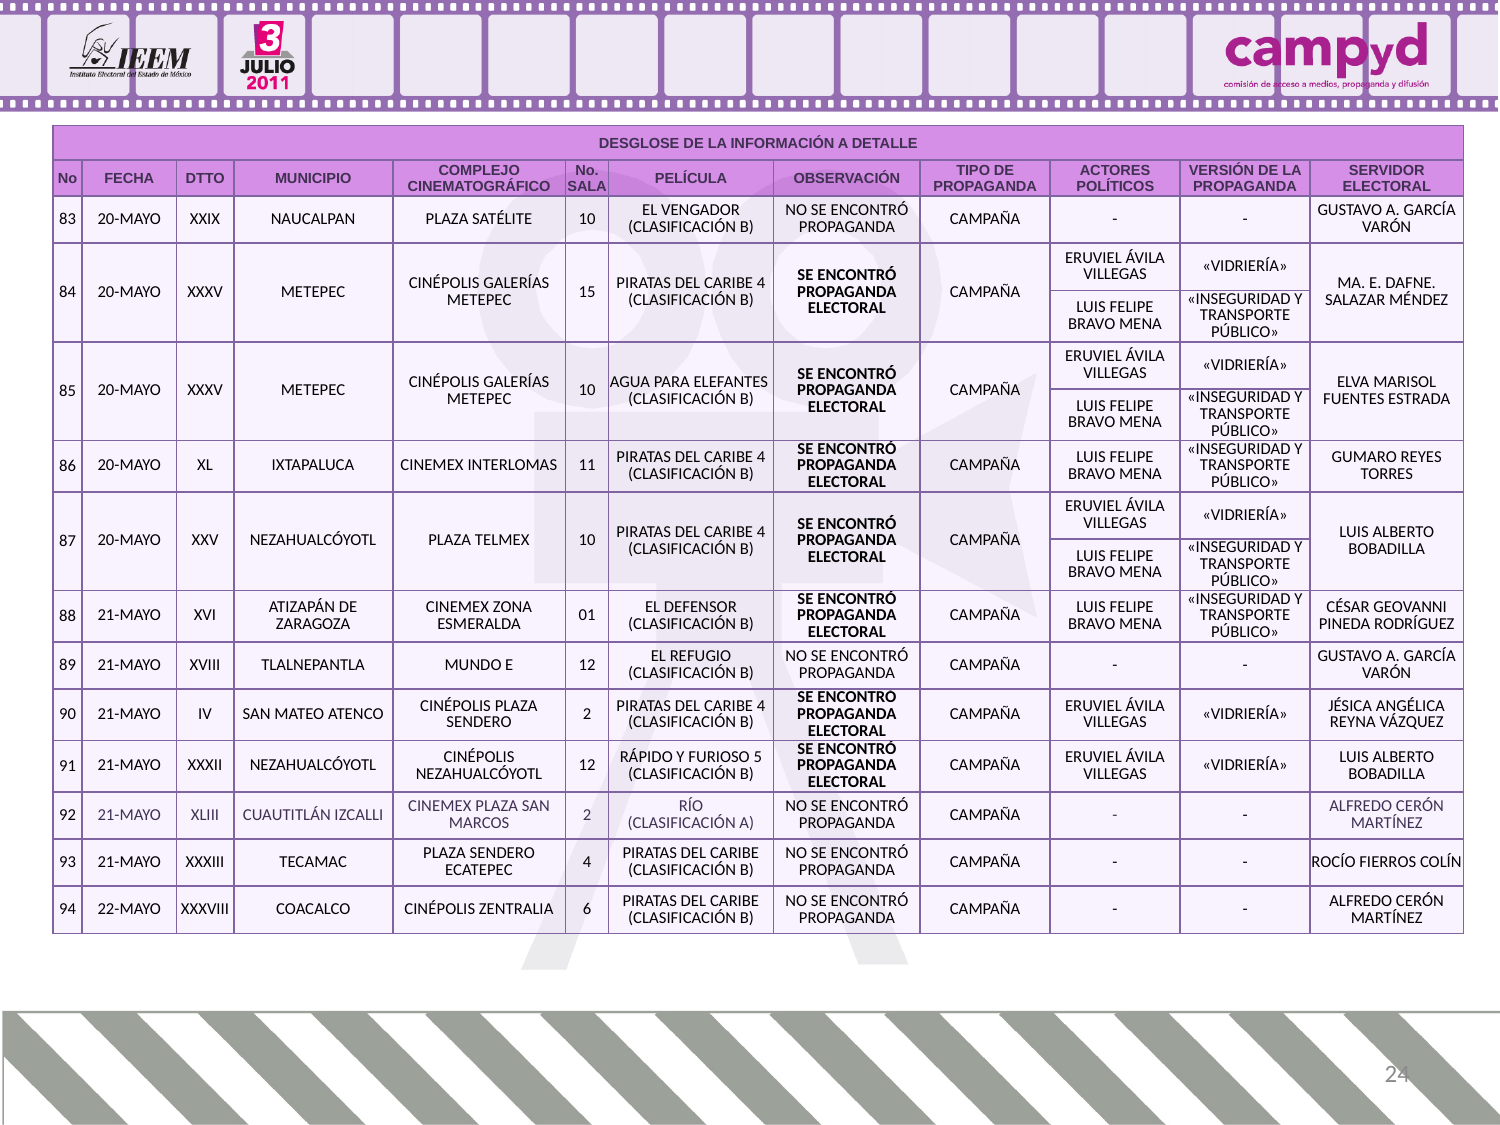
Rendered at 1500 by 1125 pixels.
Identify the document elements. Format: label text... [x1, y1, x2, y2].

table_cell RÍO (CLASIFICACIÓN A) [609, 793, 773, 838]
table_cell PIRATAS DEL CARIBE (CLASIFICACIÓN B) [609, 840, 773, 885]
table_cell XXV [177, 493, 233, 590]
table_cell 10 [566, 493, 608, 590]
table_cell - [1051, 887, 1179, 933]
table_cell ALFREDO CERÓN MARTÍNEZ [1311, 793, 1463, 838]
table_cell CINEMEX PLAZA SAN MARCOS [394, 793, 565, 838]
table_cell - [1181, 643, 1309, 688]
table_cell ATIZAPÁN DE ZARAGOZA [235, 591, 392, 641]
table_cell No. SALA [566, 161, 608, 195]
table_header DESGLOSE DE LA INFORMACIÓN A DETALLE [54, 126, 1463, 159]
table_cell 89 [54, 643, 81, 688]
table_cell 91 [54, 741, 81, 791]
table_cell ERUVIEL ÁVILA VILLEGAS [1051, 690, 1179, 740]
table_cell «VIDRIERÍA» [1181, 343, 1309, 388]
table_cell CÉSAR GEOVANNI PINEDA RODRÍGUEZ [1311, 591, 1463, 641]
table_cell 10 [566, 197, 608, 242]
table_cell LUIS FELIPE BRAVO MENA [1051, 390, 1179, 440]
table_cell 21-MAYO [83, 591, 176, 641]
table_cell LUIS ALBERTO BOBADILLA [1311, 741, 1463, 791]
table_cell XLIII [177, 793, 233, 838]
table_cell ERUVIEL ÁVILA VILLEGAS [1051, 343, 1179, 388]
table_cell «VIDRIERÍA» [1181, 244, 1309, 290]
table_cell 21-MAYO [83, 741, 176, 791]
table_cell 83 [54, 197, 81, 242]
table_cell 4 [566, 840, 608, 885]
table_cell VERSIÓN DE LA PROPAGANDA [1181, 161, 1309, 195]
table_cell 12 [566, 643, 608, 688]
table_cell CINÉPOLIS ZENTRALIA [394, 887, 565, 933]
table_cell NO SE ENCONTRÓ PROPAGANDA [774, 887, 919, 933]
table_cell CAMPAÑA [921, 887, 1049, 933]
table_cell CAMPAÑA [921, 643, 1049, 688]
table_cell PIRATAS DEL CARIBE 4 (CLASIFICACIÓN B) [609, 690, 773, 740]
table_cell PLAZA SATÉLITE [394, 197, 565, 242]
table_cell XXIX [177, 197, 233, 242]
table_cell - [1051, 793, 1179, 838]
table_cell SE ENCONTRÓ PROPAGANDA ELECTORAL [774, 741, 919, 791]
table_cell 21-MAYO [83, 793, 176, 838]
table_cell CAMPAÑA [921, 197, 1049, 242]
table_cell ELVA MARISOL FUENTES ESTRADA [1311, 343, 1463, 440]
table_cell XVI [177, 591, 233, 641]
table_cell «INSEGURIDAD Y TRANSPORTE PÚBLICO» [1181, 291, 1309, 341]
table_cell - [1051, 643, 1179, 688]
table_cell SERVIDOR ELECTORAL [1311, 161, 1463, 195]
table_cell CUAUTITLÁN IZCALLI [235, 793, 392, 838]
table_cell FECHA [83, 161, 176, 195]
table_cell TLALNEPANTLA [235, 643, 392, 688]
table_cell 2 [566, 793, 608, 838]
table_cell CINÉPOLIS GALERÍAS METEPEC [394, 244, 565, 341]
table_cell «VIDRIERÍA» [1181, 690, 1309, 740]
table_cell 84 [54, 244, 81, 341]
table_cell MA. E. DAFNE. SALAZAR MÉNDEZ [1311, 244, 1463, 341]
table_cell LUIS FELIPE BRAVO MENA [1051, 591, 1179, 641]
table_cell 88 [54, 591, 81, 641]
table_cell 94 [54, 887, 81, 933]
table_cell 2 [566, 690, 608, 740]
table_cell 20-MAYO [83, 244, 176, 341]
table_cell 6 [566, 887, 608, 933]
table_cell DTTO [177, 161, 233, 195]
table_cell 10 [566, 343, 608, 440]
table_cell NO SE ENCONTRÓ PROPAGANDA [774, 840, 919, 885]
table_cell TIPO DE PROPAGANDA [921, 161, 1049, 195]
table_cell «INSEGURIDAD Y TRANSPORTE PÚBLICO» [1181, 591, 1309, 641]
table_cell ERUVIEL ÁVILA VILLEGAS [1051, 244, 1179, 290]
table_cell SE ENCONTRÓ PROPAGANDA ELECTORAL [774, 591, 919, 641]
table_cell CINÉPOLIS NEZAHUALCÓYOTL [394, 741, 565, 791]
table_cell NO SE ENCONTRÓ PROPAGANDA [774, 793, 919, 838]
table_cell «INSEGURIDAD Y TRANSPORTE PÚBLICO» [1181, 441, 1309, 491]
slide_number 24 [1074, 1042, 1425, 1103]
table_cell 85 [54, 343, 81, 440]
table_cell 93 [54, 840, 81, 885]
table_cell NEZAHUALCÓYOTL [235, 493, 392, 590]
table_cell PIRATAS DEL CARIBE 4 (CLASIFICACIÓN B) [609, 244, 773, 341]
table_cell CAMPAÑA [921, 244, 1049, 341]
table_cell COMPLEJO CINEMATOGRÁFICO [394, 161, 565, 195]
table_cell CINÉPOLIS PLAZA SENDERO [394, 690, 565, 740]
table_cell AGUA PARA ELEFANTES (CLASIFICACIÓN B) [609, 343, 773, 440]
table_cell XXXV [177, 343, 233, 440]
table_cell PLAZA SENDERO ECATEPEC [394, 840, 565, 885]
table_cell MUNICIPIO [235, 161, 392, 195]
table_cell «VIDRIERÍA» [1181, 741, 1309, 791]
table_cell PLAZA TELMEX [394, 493, 565, 590]
table_cell NEZAHUALCÓYOTL [235, 741, 392, 791]
table_cell CAMPAÑA [921, 493, 1049, 590]
table_cell 11 [566, 441, 608, 491]
table_cell EL DEFENSOR (CLASIFICACIÓN B) [609, 591, 773, 641]
table_cell SE ENCONTRÓ PROPAGANDA ELECTORAL [774, 690, 919, 740]
table_cell PIRATAS DEL CARIBE 4 (CLASIFICACIÓN B) [609, 441, 773, 491]
table_cell LUIS ALBERTO BOBADILLA [1311, 493, 1463, 590]
table_cell CAMPAÑA [921, 441, 1049, 491]
table_cell METEPEC [235, 343, 392, 440]
table_cell IXTAPALUCA [235, 441, 392, 491]
table_cell CAMPAÑA [921, 741, 1049, 791]
table_cell XXXVIII [177, 887, 233, 933]
table_cell SE ENCONTRÓ PROPAGANDA ELECTORAL [774, 343, 919, 440]
table_cell XL [177, 441, 233, 491]
table_cell 01 [566, 591, 608, 641]
table_cell CAMPAÑA [921, 591, 1049, 641]
table_cell 20-MAYO [83, 441, 176, 491]
table_cell XXXV [177, 244, 233, 341]
table_cell - [1181, 840, 1309, 885]
table_cell COACALCO [235, 887, 392, 933]
table_cell - [1181, 197, 1309, 242]
table_cell EL VENGADOR (CLASIFICACIÓN B) [609, 197, 773, 242]
table_cell EL REFUGIO (CLASIFICACIÓN B) [609, 643, 773, 688]
table_cell LUIS FELIPE BRAVO MENA [1051, 291, 1179, 341]
table_cell ERUVIEL ÁVILA VILLEGAS [1051, 493, 1179, 538]
table_cell 86 [54, 441, 81, 491]
table_cell No [54, 161, 81, 195]
table_cell PIRATAS DEL CARIBE 4 (CLASIFICACIÓN B) [609, 493, 773, 590]
table_cell METEPEC [235, 244, 392, 341]
table_cell LUIS FELIPE BRAVO MENA [1051, 540, 1179, 590]
table_cell GUMARO REYES TORRES [1311, 441, 1463, 491]
table_cell LUIS FELIPE BRAVO MENA [1051, 441, 1179, 491]
table_cell PELÍCULA [609, 161, 773, 195]
table_cell SE ENCONTRÓ PROPAGANDA ELECTORAL [774, 493, 919, 590]
table_cell GUSTAVO A. GARCÍA VARÓN [1311, 643, 1463, 688]
table_cell ACTORES POLÍTICOS [1051, 161, 1179, 195]
table_cell NAUCALPAN [235, 197, 392, 242]
table_cell CAMPAÑA [921, 840, 1049, 885]
table_cell XXXII [177, 741, 233, 791]
table_cell 90 [54, 690, 81, 740]
table_cell 20-MAYO [83, 493, 176, 590]
table_cell 20-MAYO [83, 343, 176, 440]
table_cell RÁPIDO Y FURIOSO 5 (CLASIFICACIÓN B) [609, 741, 773, 791]
table_cell CINEMEX INTERLOMAS [394, 441, 565, 491]
table_cell 21-MAYO [83, 840, 176, 885]
table_cell NO SE ENCONTRÓ PROPAGANDA [774, 643, 919, 688]
table_cell ERUVIEL ÁVILA VILLEGAS [1051, 741, 1179, 791]
table_cell CAMPAÑA [921, 690, 1049, 740]
table_cell «INSEGURIDAD Y TRANSPORTE PÚBLICO» [1181, 390, 1309, 440]
table_cell SE ENCONTRÓ PROPAGANDA ELECTORAL [774, 441, 919, 491]
table_cell CINÉPOLIS GALERÍAS METEPEC [394, 343, 565, 440]
table_cell 12 [566, 741, 608, 791]
table_cell OBSERVACIÓN [774, 161, 919, 195]
picture [0, 0, 1500, 1125]
table_cell «INSEGURIDAD Y TRANSPORTE PÚBLICO» [1181, 540, 1309, 590]
table_cell «VIDRIERÍA» [1181, 493, 1309, 538]
table_cell 92 [54, 793, 81, 838]
table_cell ALFREDO CERÓN MARTÍNEZ [1311, 887, 1463, 933]
table_cell CAMPAÑA [921, 343, 1049, 440]
table_cell XVIII [177, 643, 233, 688]
table_cell 15 [566, 244, 608, 341]
table_cell MUNDO E [394, 643, 565, 688]
table_cell 21-MAYO [83, 643, 176, 688]
table_cell JÉSICA ANGÉLICA REYNA VÁZQUEZ [1311, 690, 1463, 740]
table_cell CINEMEX ZONA ESMERALDA [394, 591, 565, 641]
table_cell 87 [54, 493, 81, 590]
table_cell - [1051, 197, 1179, 242]
table_cell XXXIII [177, 840, 233, 885]
table_cell CAMPAÑA [921, 793, 1049, 838]
table_cell IV [177, 690, 233, 740]
table_cell SE ENCONTRÓ PROPAGANDA ELECTORAL [774, 244, 919, 341]
table_cell 22-MAYO [83, 887, 176, 933]
table_cell SAN MATEO ATENCO [235, 690, 392, 740]
table_cell NO SE ENCONTRÓ PROPAGANDA [774, 197, 919, 242]
table_cell PIRATAS DEL CARIBE (CLASIFICACIÓN B) [609, 887, 773, 933]
table_cell GUSTAVO A. GARCÍA VARÓN [1311, 197, 1463, 242]
table_cell - [1051, 840, 1179, 885]
table_cell TECAMAC [235, 840, 392, 885]
table_cell 21-MAYO [83, 690, 176, 740]
table_cell - [1181, 793, 1309, 838]
table_cell ROCÍO FIERROS COLÍN [1311, 840, 1463, 885]
table_cell 20-MAYO [83, 197, 176, 242]
table_cell - [1181, 887, 1309, 933]
